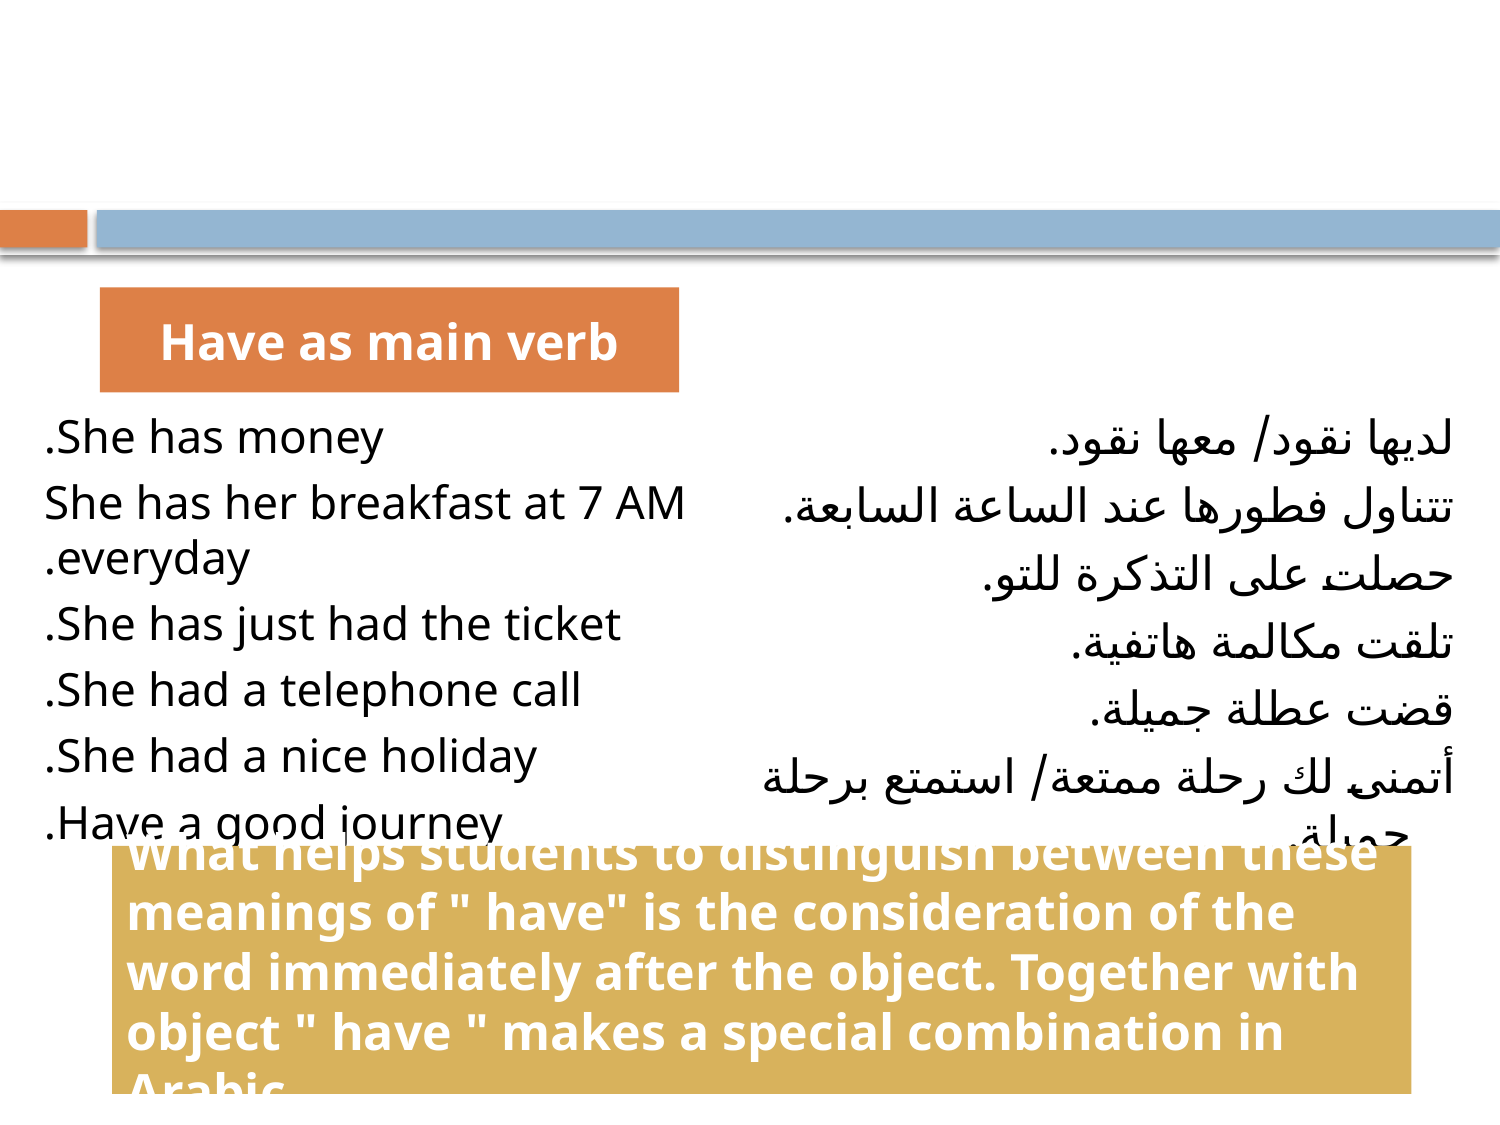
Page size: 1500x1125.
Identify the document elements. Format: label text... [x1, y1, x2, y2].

text_box What helps students to distinguish between these meanings of " have" is the consideration of the word immediately after the object. Together with object " have " makes a special combination in Arabic [112, 845, 1412, 1094]
list She has money. She has her breakfast at 7 AM everyday. She has just had the ticket. She had a telephone call. She had a nice holiday. Have a good journey. [29, 399, 620, 858]
list لديها نقود/ معها نقود. تتناول فطورها عند الساعة السابعة. حصلت على التذكرة للتو. تلقت مكالمة هاتفية. قضت عطلة جميلة. أتمنى لك رحلة ممتعة/ استمتع برحلة جميلة. [620, 399, 1471, 870]
list Have as main verb [99, 287, 680, 393]
